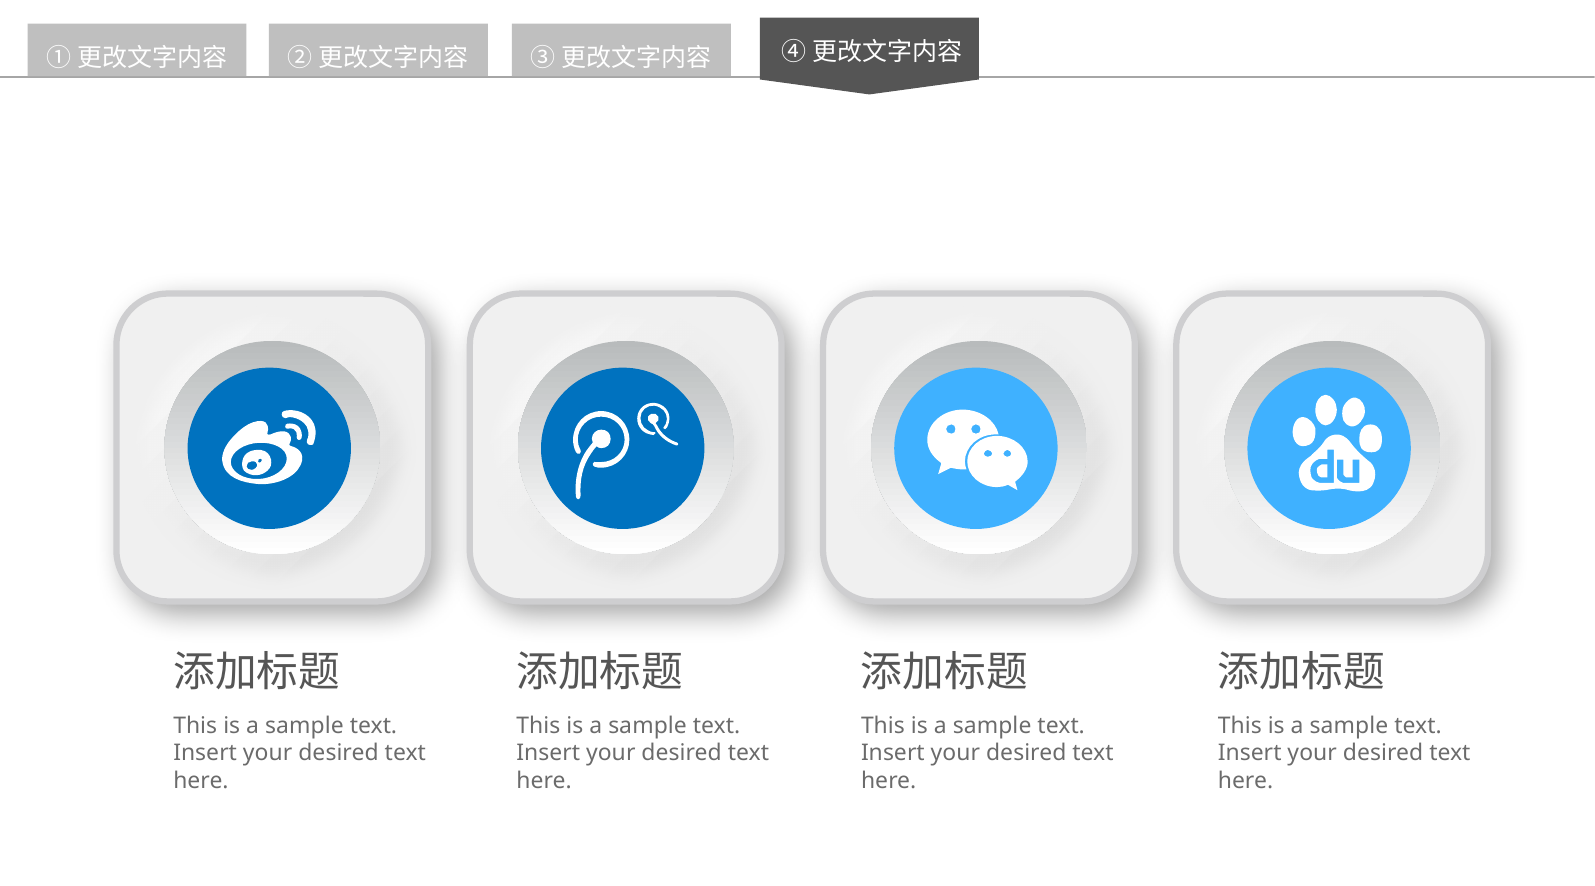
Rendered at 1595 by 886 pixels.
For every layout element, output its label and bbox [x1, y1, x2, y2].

text_box [822, 293, 1136, 602]
text_box [158, 637, 474, 774]
text_box [1176, 293, 1489, 602]
text_box [702, 17, 1043, 95]
text_box [845, 637, 1162, 774]
text_box [469, 293, 782, 602]
text_box [1202, 637, 1519, 774]
text_box [116, 293, 429, 602]
text_box [501, 637, 817, 774]
text_box [1047, 23, 1595, 77]
text_box [0, 23, 697, 77]
